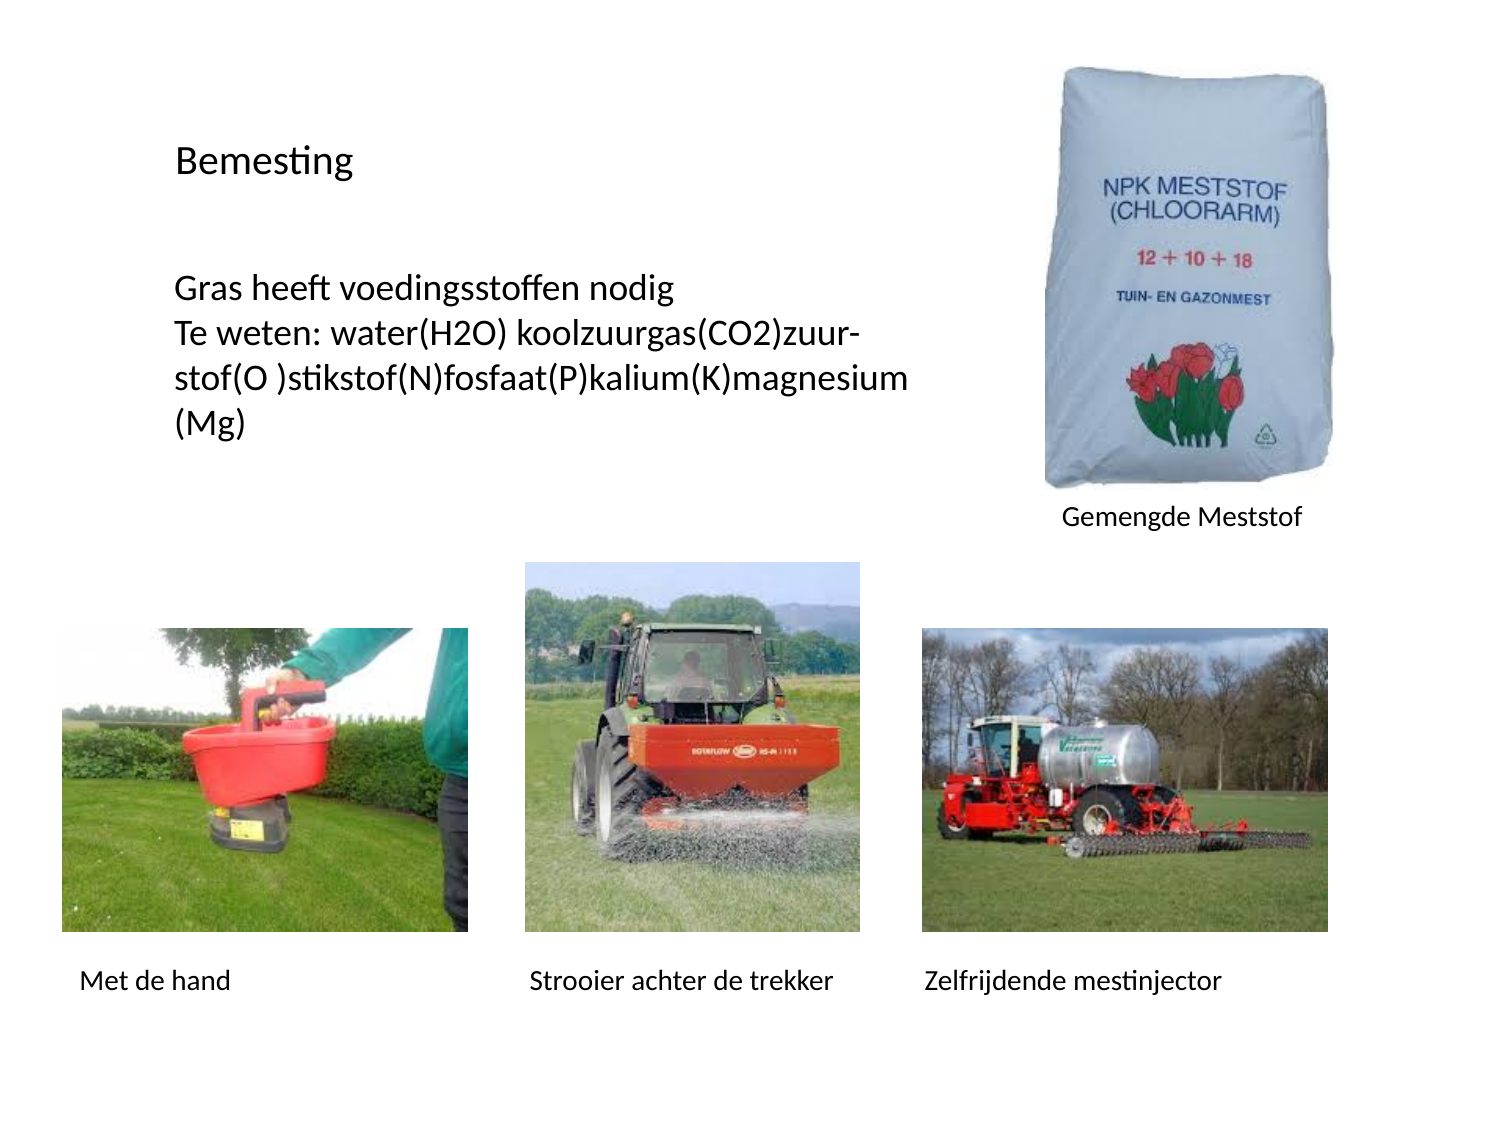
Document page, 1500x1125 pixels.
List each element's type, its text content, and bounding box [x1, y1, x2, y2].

picture [62, 627, 468, 932]
picture [922, 627, 1328, 932]
picture [1045, 66, 1337, 490]
text_box Met de hand Strooier achter de trekker Zelfrijdende mestinjector [64, 945, 1248, 1006]
picture [525, 562, 861, 932]
text_box Gras heeft voedingsstoffen nodig Te weten: water(H2O) koolzuurgas(CO2)zuur- stof(O )stikstof(N)fosfaat(P)kalium(K)magnesium (Mg) [159, 255, 1040, 451]
text_box Bemesting [160, 125, 369, 191]
text_box Gemengde Meststof [1047, 497, 1318, 540]
